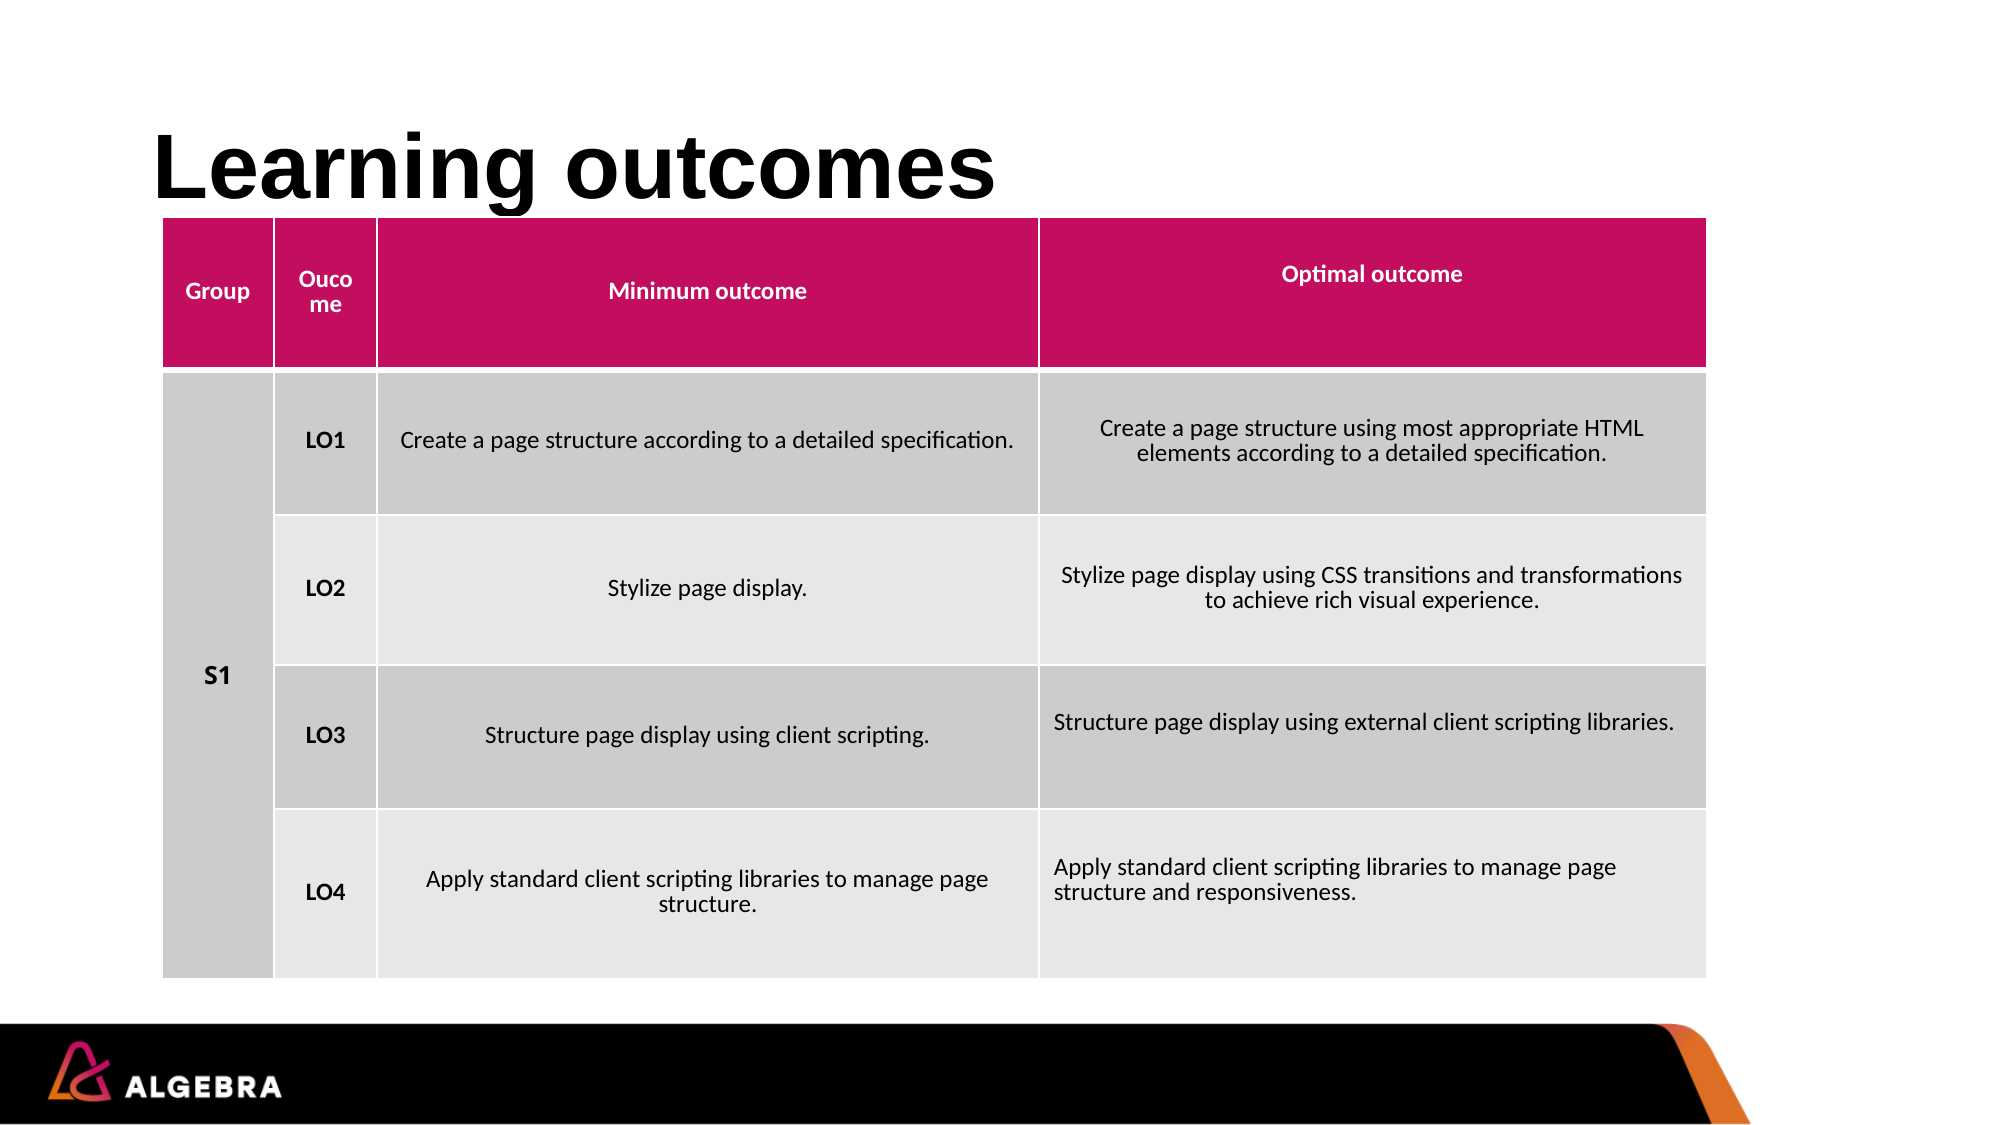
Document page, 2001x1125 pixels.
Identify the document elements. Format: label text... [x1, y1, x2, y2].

table_cell Structure page display using external client scripting libraries. [1040, 666, 1706, 808]
table_header Group [163, 218, 273, 367]
table_header Optimal outcome [1040, 218, 1706, 367]
table_cell S1 [163, 373, 273, 978]
table_cell Stylize page display. [378, 516, 1038, 664]
table_cell LO4 [275, 810, 376, 978]
picture [0, 1023, 1958, 1125]
table_header Minimum outcome [378, 218, 1038, 367]
table_header Oucome [275, 218, 376, 367]
table_cell LO2 [275, 516, 376, 664]
table_cell Create a page structure according to a detailed specification. [378, 373, 1038, 514]
table_cell LO3 [275, 666, 376, 808]
title Learning outcomes [137, 59, 1863, 278]
table_cell Stylize page display using CSS transitions and transformations to achieve rich visual experience. [1040, 516, 1706, 664]
table_cell LO1 [275, 373, 376, 514]
table_cell Create a page structure using most appropriate HTML elements according to a detailed specification. [1040, 373, 1706, 514]
table_cell Apply standard client scripting libraries to manage page structure. [378, 810, 1038, 978]
table_cell Structure page display using client scripting. [378, 666, 1038, 808]
table_cell Apply standard client scripting libraries to manage page structure and responsiveness. [1040, 810, 1706, 978]
